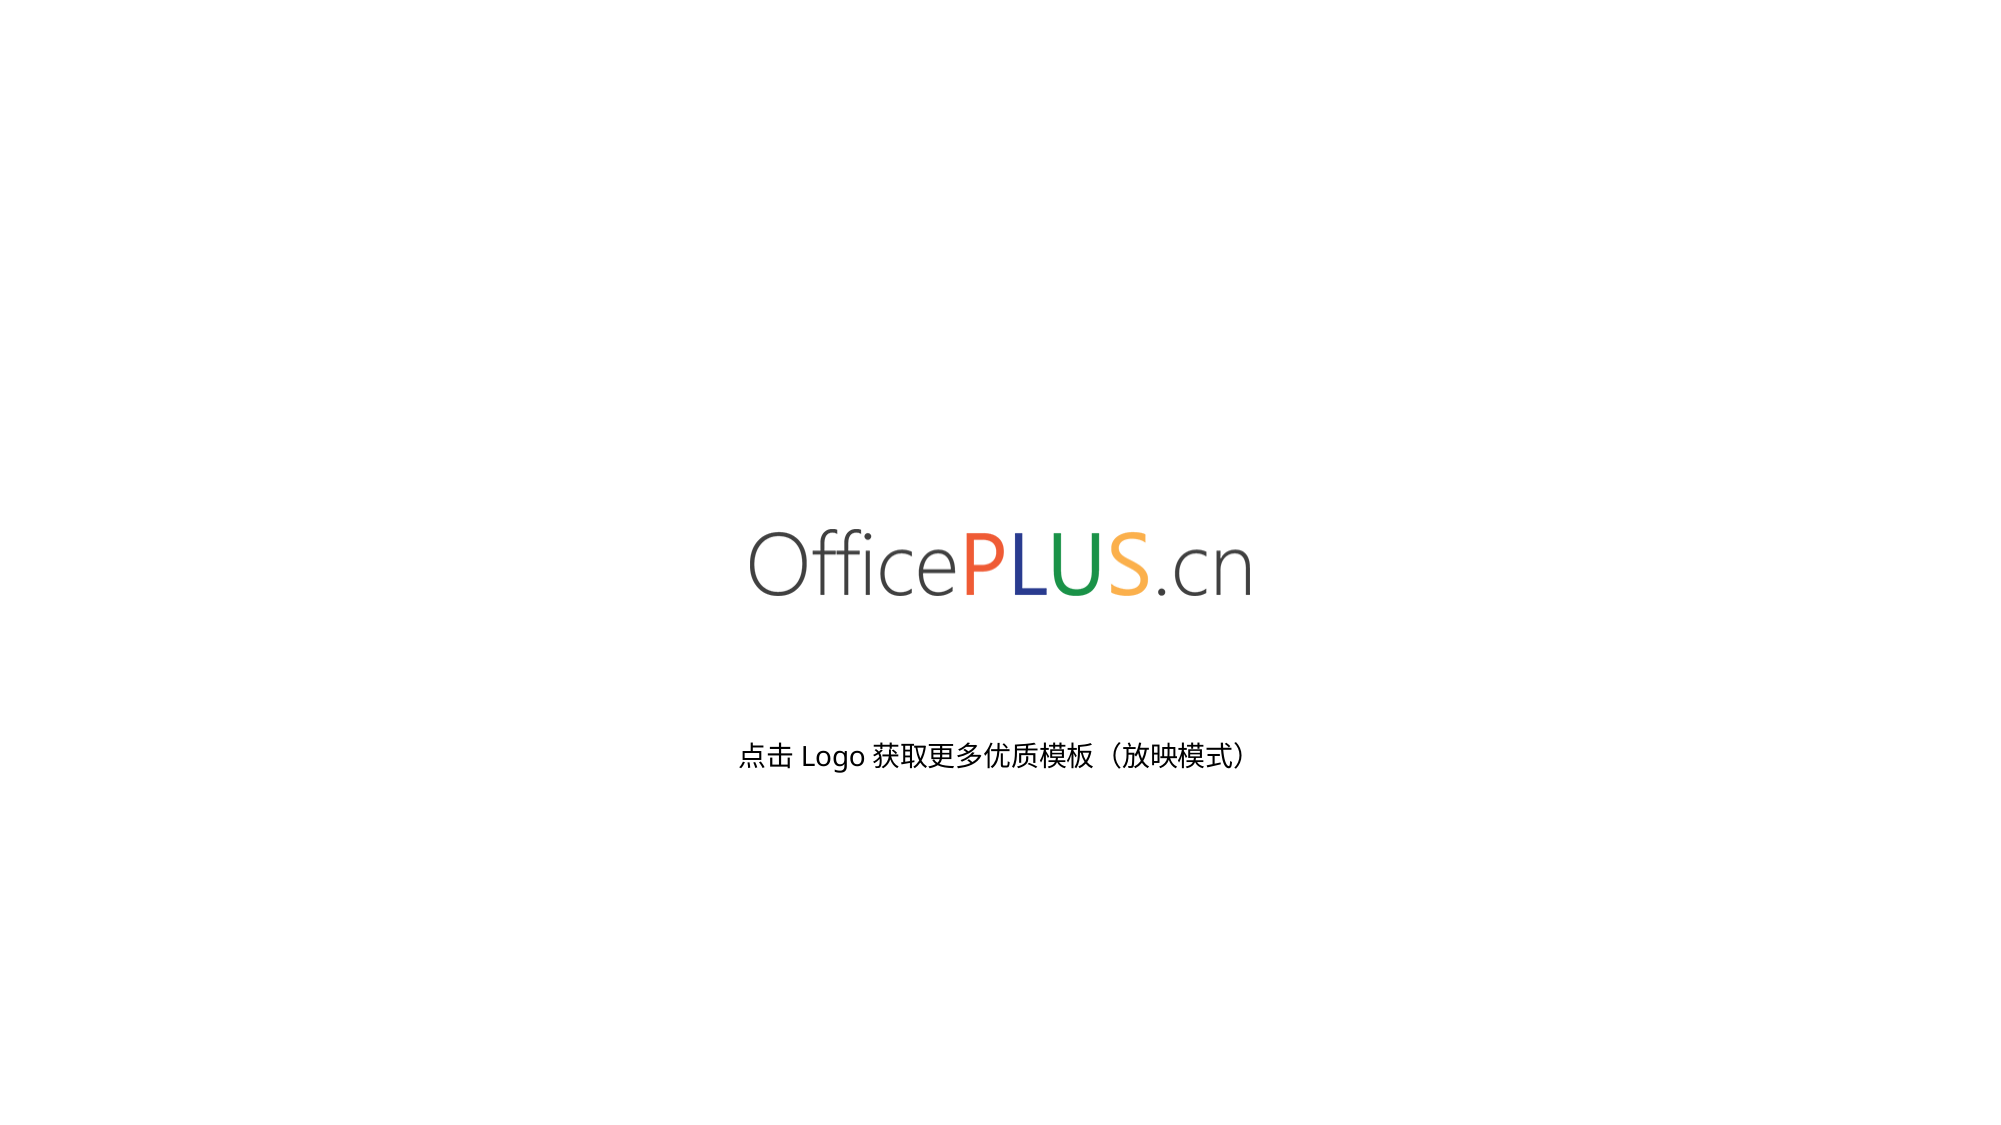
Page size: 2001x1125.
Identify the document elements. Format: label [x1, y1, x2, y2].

picture [750, 529, 1250, 596]
